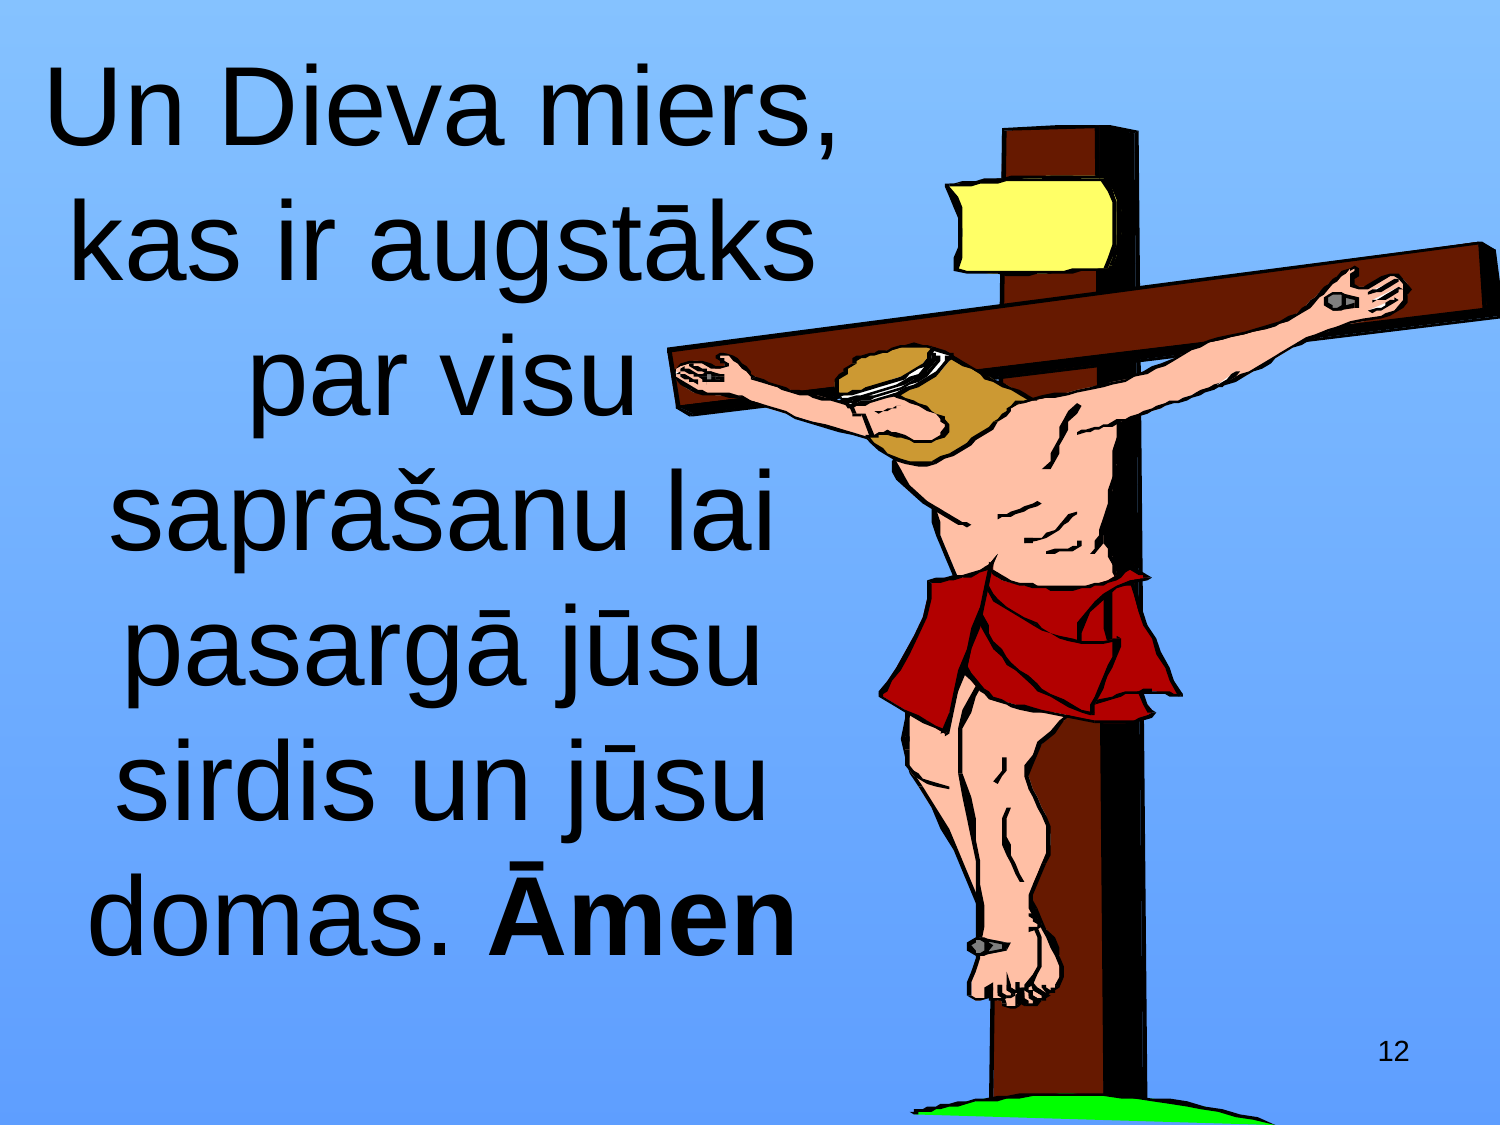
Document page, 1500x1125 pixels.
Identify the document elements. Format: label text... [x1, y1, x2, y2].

title Un Dieva miers, kas ir augstāks par visu saprašanu lai pasargā jūsu sirdis un jūsu domas. Āmen [17, 479, 657, 668]
picture [662, 125, 1500, 1125]
